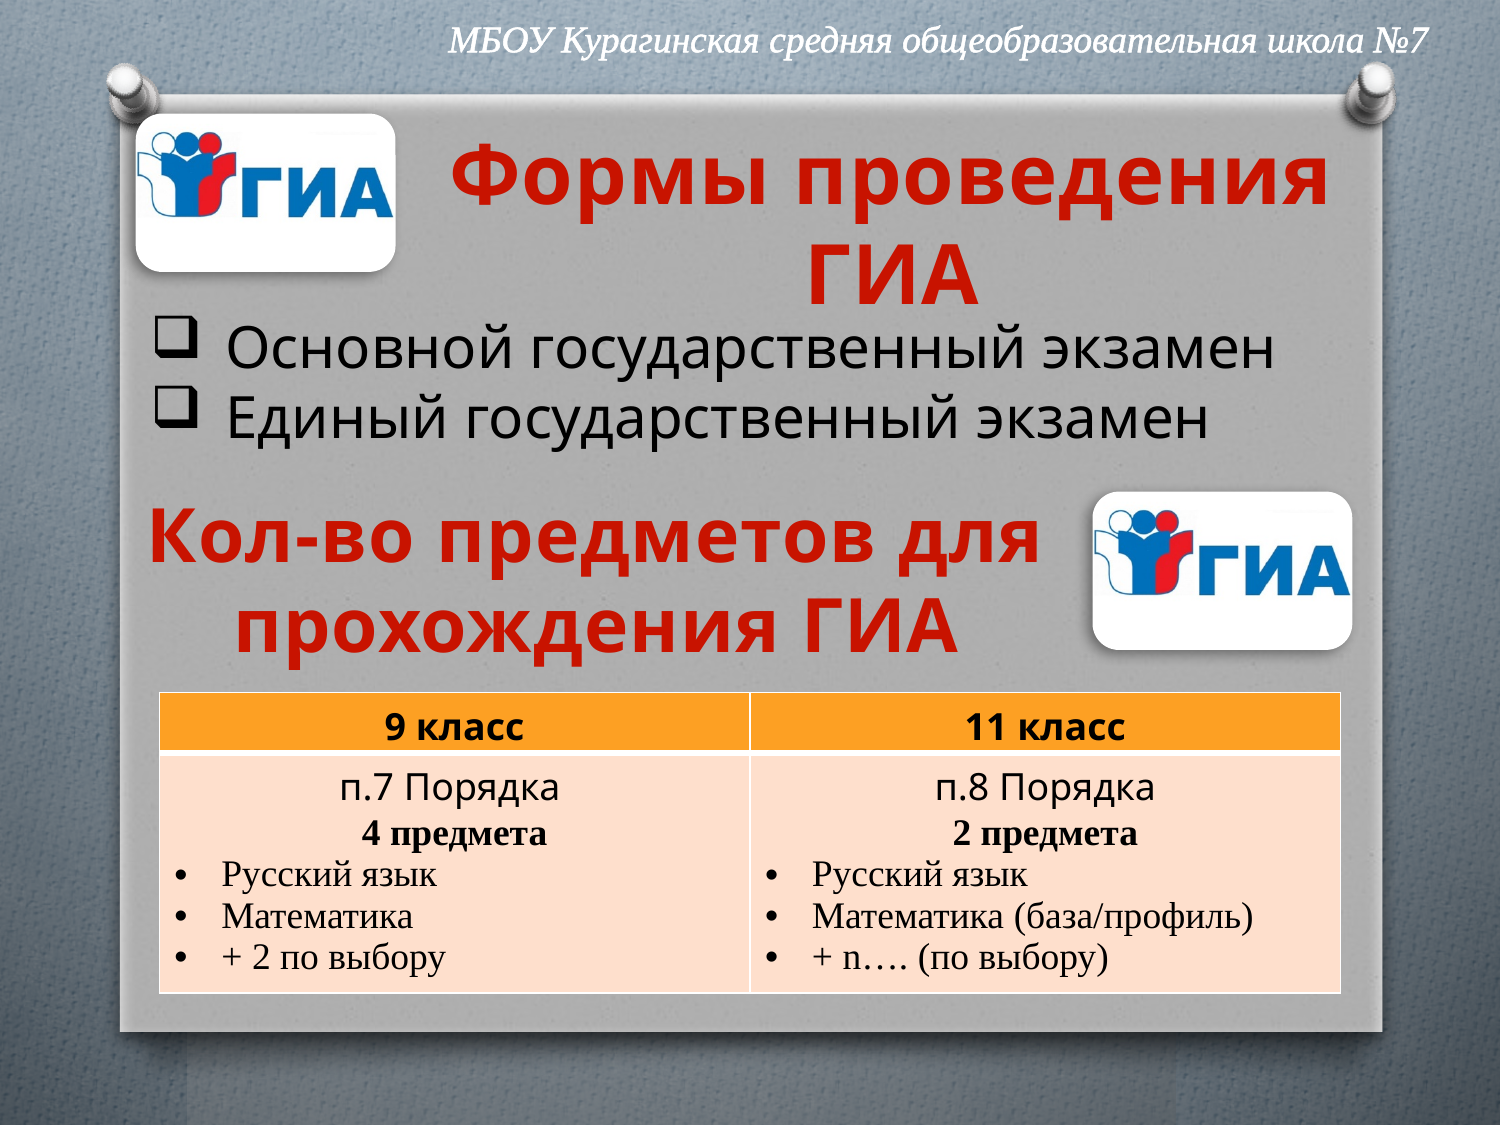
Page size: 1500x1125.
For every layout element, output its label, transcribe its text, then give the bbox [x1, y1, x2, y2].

text_box Кол-во предметов для прохождения ГИА [123, 479, 1069, 675]
table_cell п.7 Порядка 4 предмета Русский язык Математика + 2 по выбору [160, 756, 749, 992]
picture [75, 29, 396, 273]
text_box МБОУ Курагинская средняя общеобразовательная школа №7 [382, 7, 1495, 68]
picture [1317, 68, 1439, 151]
text_box Формы проведения ГИА [419, 113, 1365, 329]
table_cell п.8 Порядка 2 предмета Русский язык Математика (база/профиль) + n…. (по выбору) [751, 756, 1340, 992]
picture [1092, 491, 1353, 651]
text_box Основной государственный экзамен Единый государственный экзамен [135, 302, 1341, 458]
table_header 9 класс [160, 693, 749, 750]
slide_number 3 [1258, 952, 1350, 1013]
table_header 11 класс [751, 693, 1340, 750]
